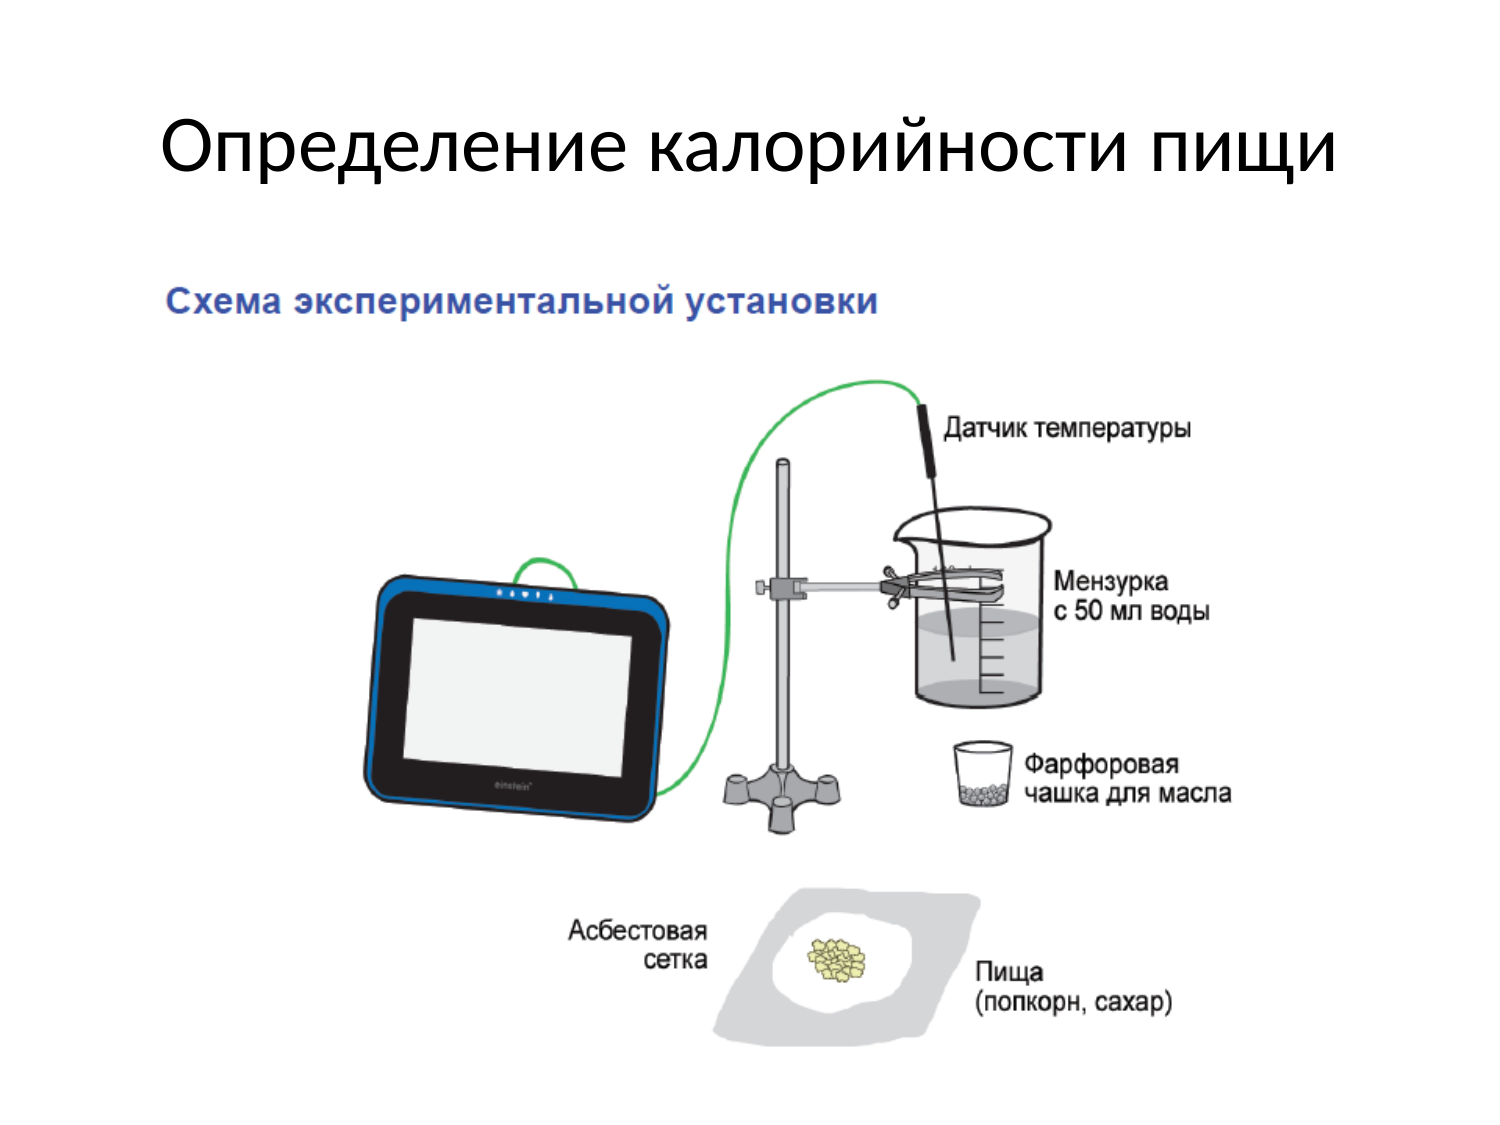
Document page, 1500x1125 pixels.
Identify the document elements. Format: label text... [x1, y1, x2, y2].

picture [135, 266, 1376, 1076]
title Определение калорийности пищи [75, 45, 1425, 233]
